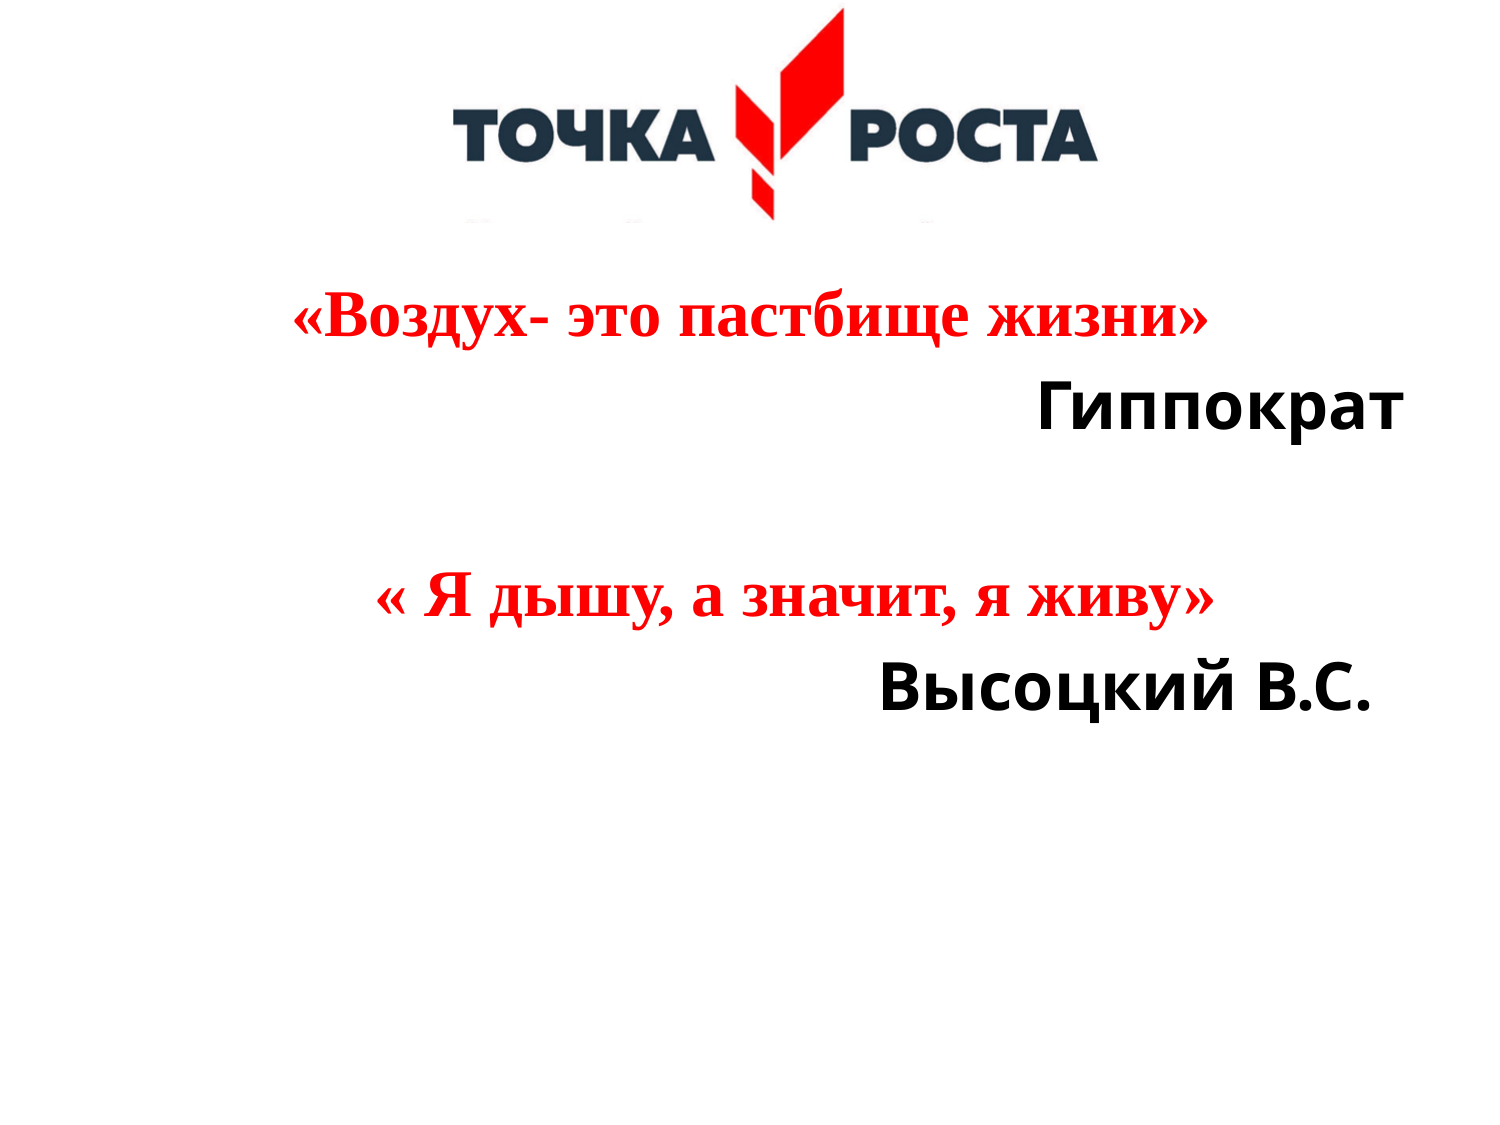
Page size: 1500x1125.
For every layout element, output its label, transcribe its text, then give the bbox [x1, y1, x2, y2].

list «Воздух- это пастбище жизни» Гиппократ « Я дышу, а значит, я живу» Высоцкий В.С. [75, 262, 1425, 1005]
picture [383, 0, 1162, 224]
